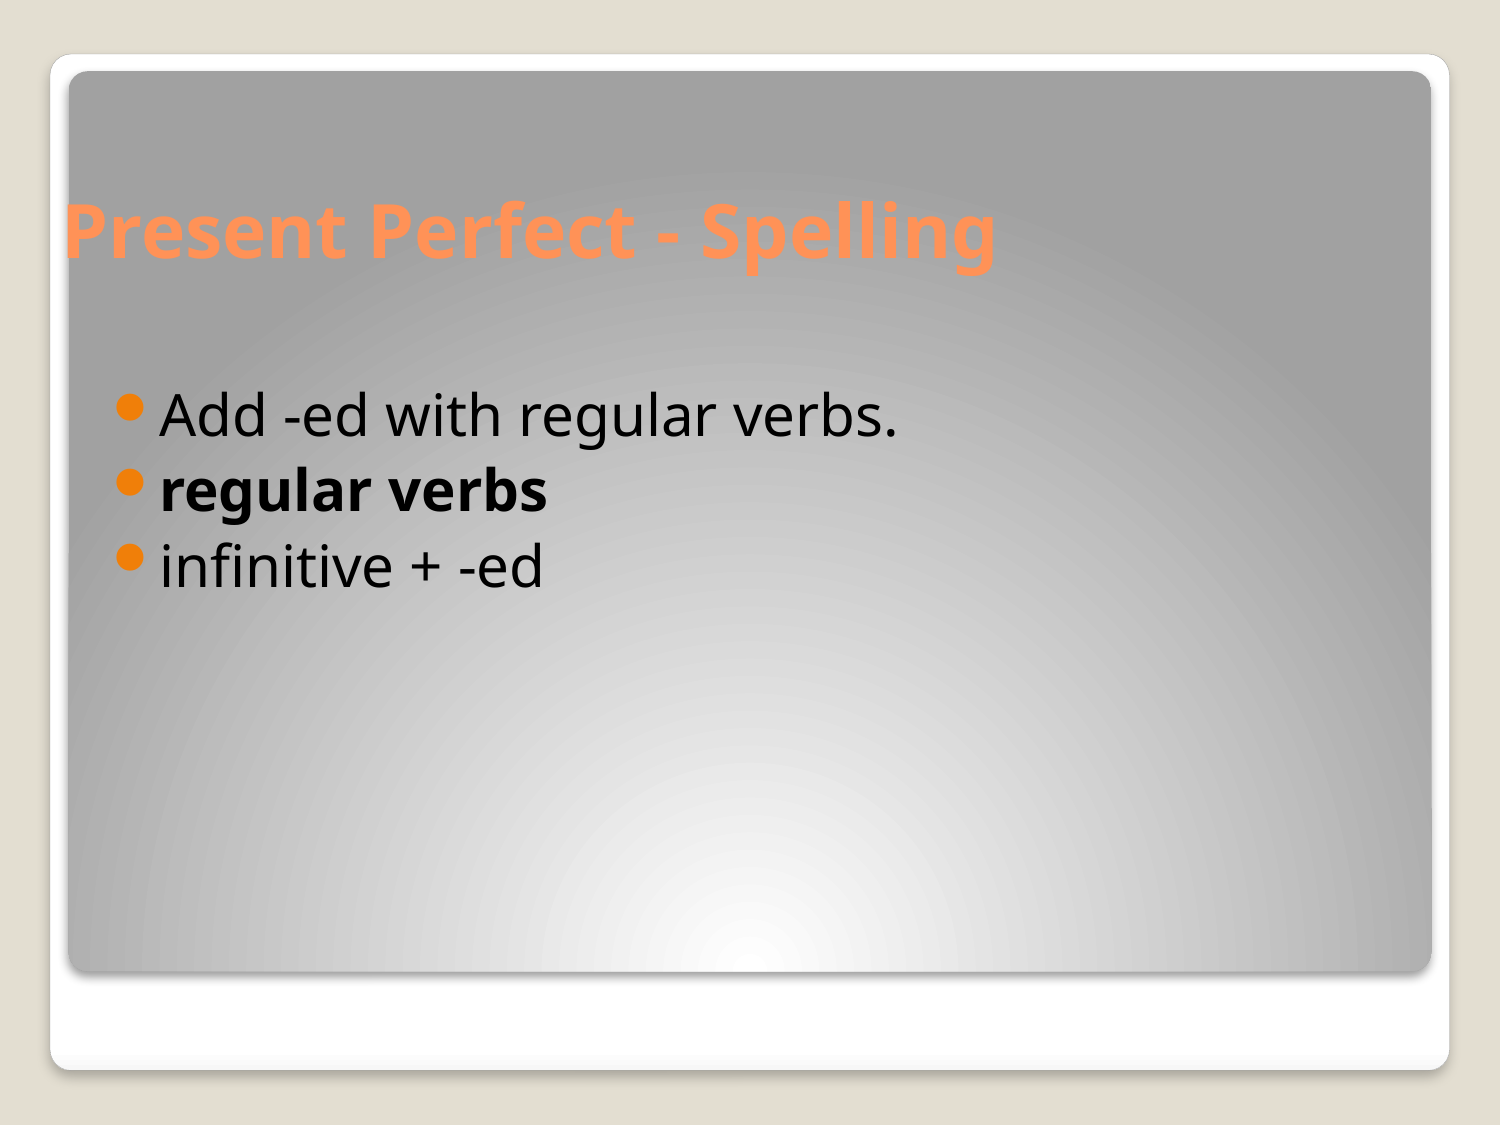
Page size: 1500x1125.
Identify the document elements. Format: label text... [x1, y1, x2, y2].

list Add -ed with regular verbs. regular verbs infinitive + -ed [82, 363, 1425, 774]
title Present Perfect - Spelling [46, 82, 1425, 282]
